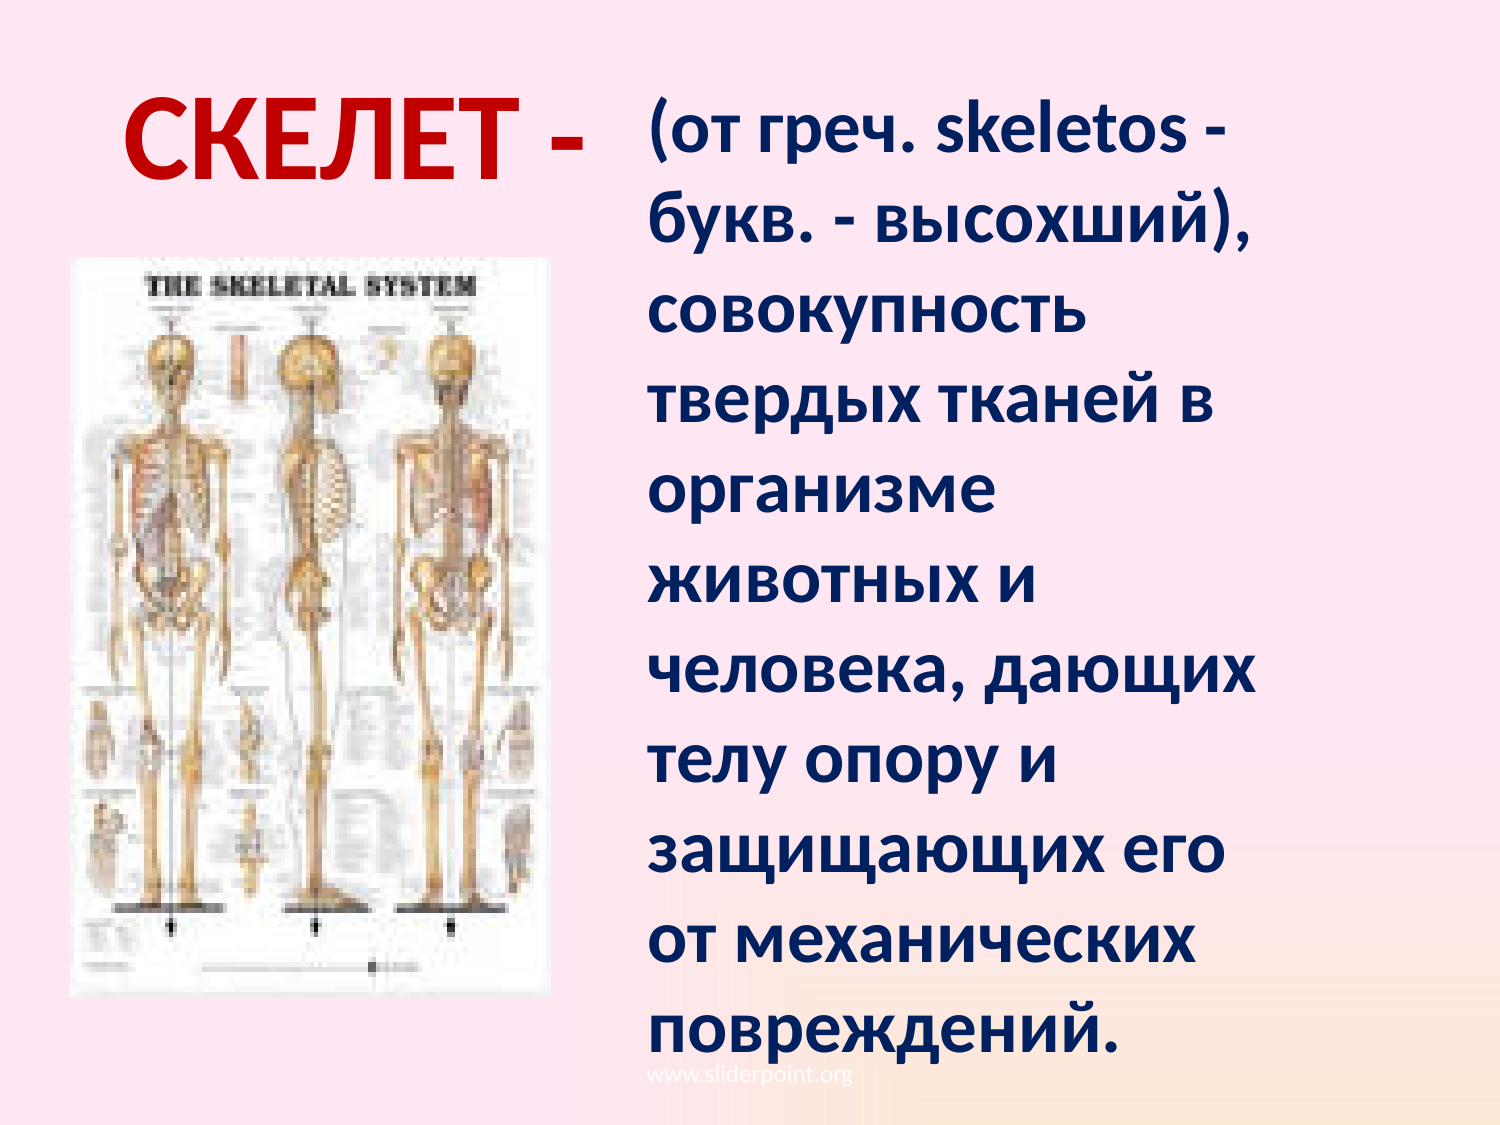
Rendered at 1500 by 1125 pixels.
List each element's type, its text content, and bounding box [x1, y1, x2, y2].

text_box СКЕЛЕТ - [108, 46, 659, 212]
text_box (от греч. skeletos - букв. - высохший), совокупность твердых тканей в организме животных и человека, дающих телу опору и защищающих его от механических повреждений. [632, 70, 1325, 1075]
picture [70, 257, 551, 997]
footer www.sliderpoint.org [512, 1042, 988, 1103]
